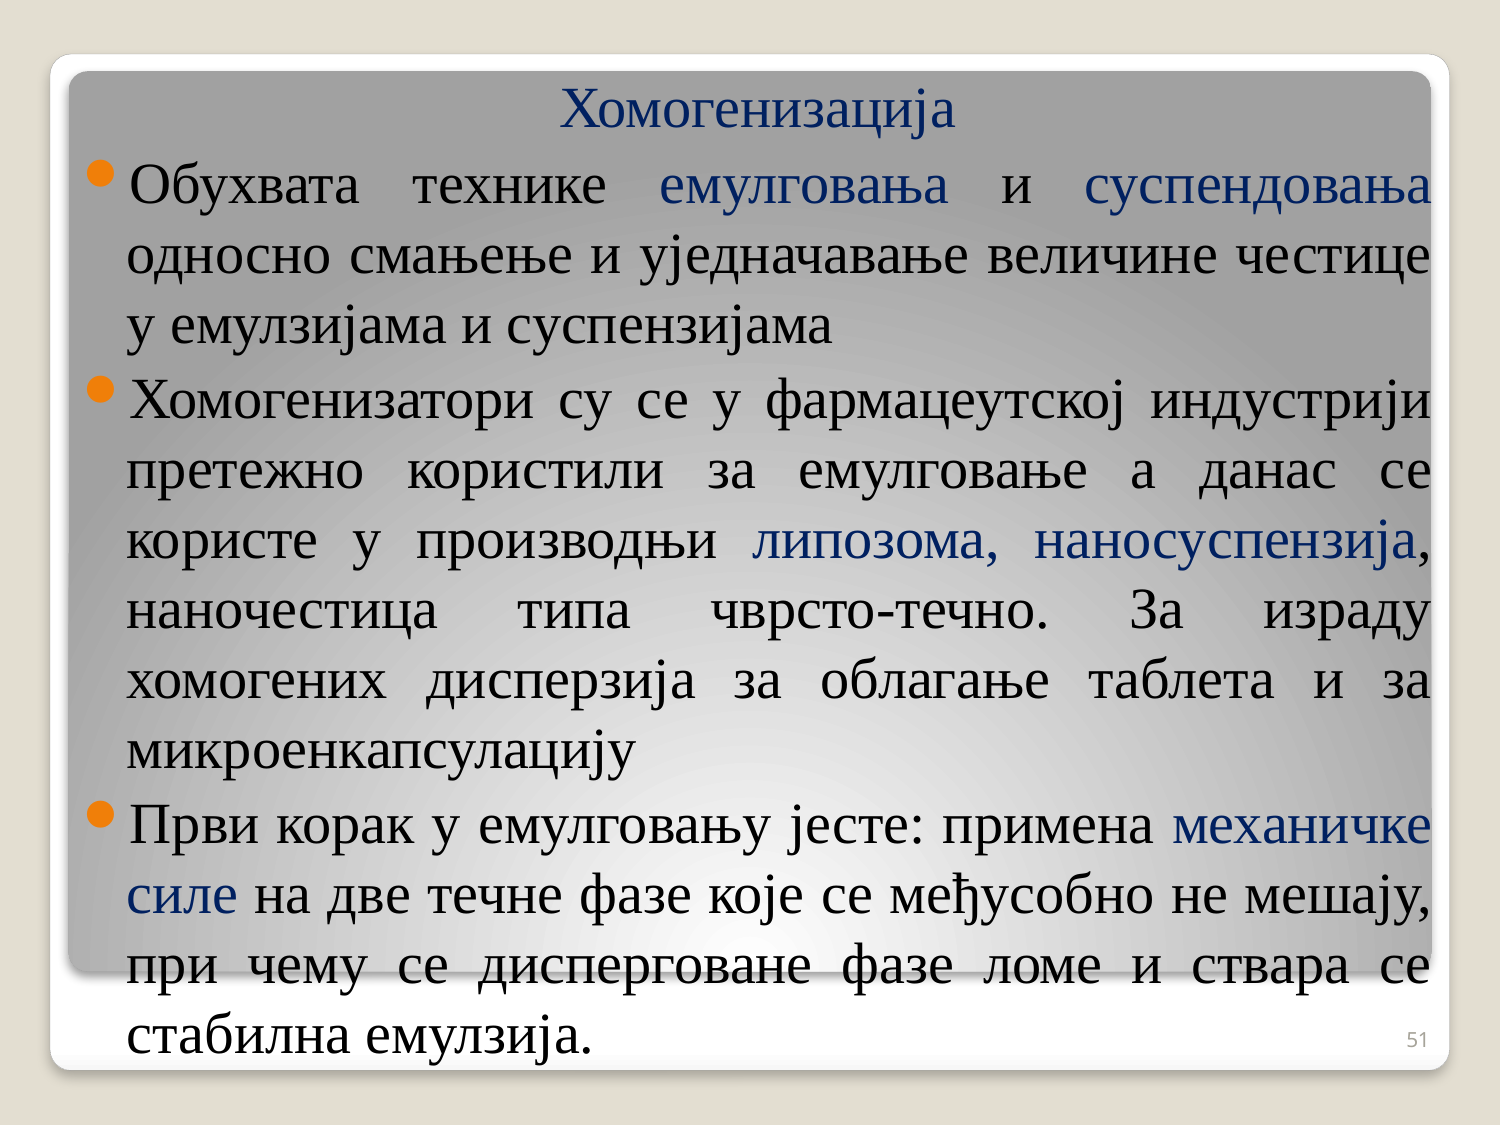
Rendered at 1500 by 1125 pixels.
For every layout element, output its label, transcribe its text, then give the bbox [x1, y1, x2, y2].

slide_number 51 [1369, 1002, 1445, 1063]
list Хомогенизација Обухвата технике емулговања и суспендовања односно смањење и уједначавање величине честице у емулзијама и суспензијама Хомогенизатори су се у фармацеутској индустрији претежно користили за емулговање а данас се користе у производњи липозома, наносуспензија, наночестица типа чврсто-течно. За израду хомогених дисперзија за облагање таблета и за микроенкапсулацију Први корак у емулговању јесте: примена механичке силе на две течне фазе које се међусобно не мешају, при чему се дисперговане фазе ломе и ствара се стабилна емулзија. [53, 54, 1447, 1083]
